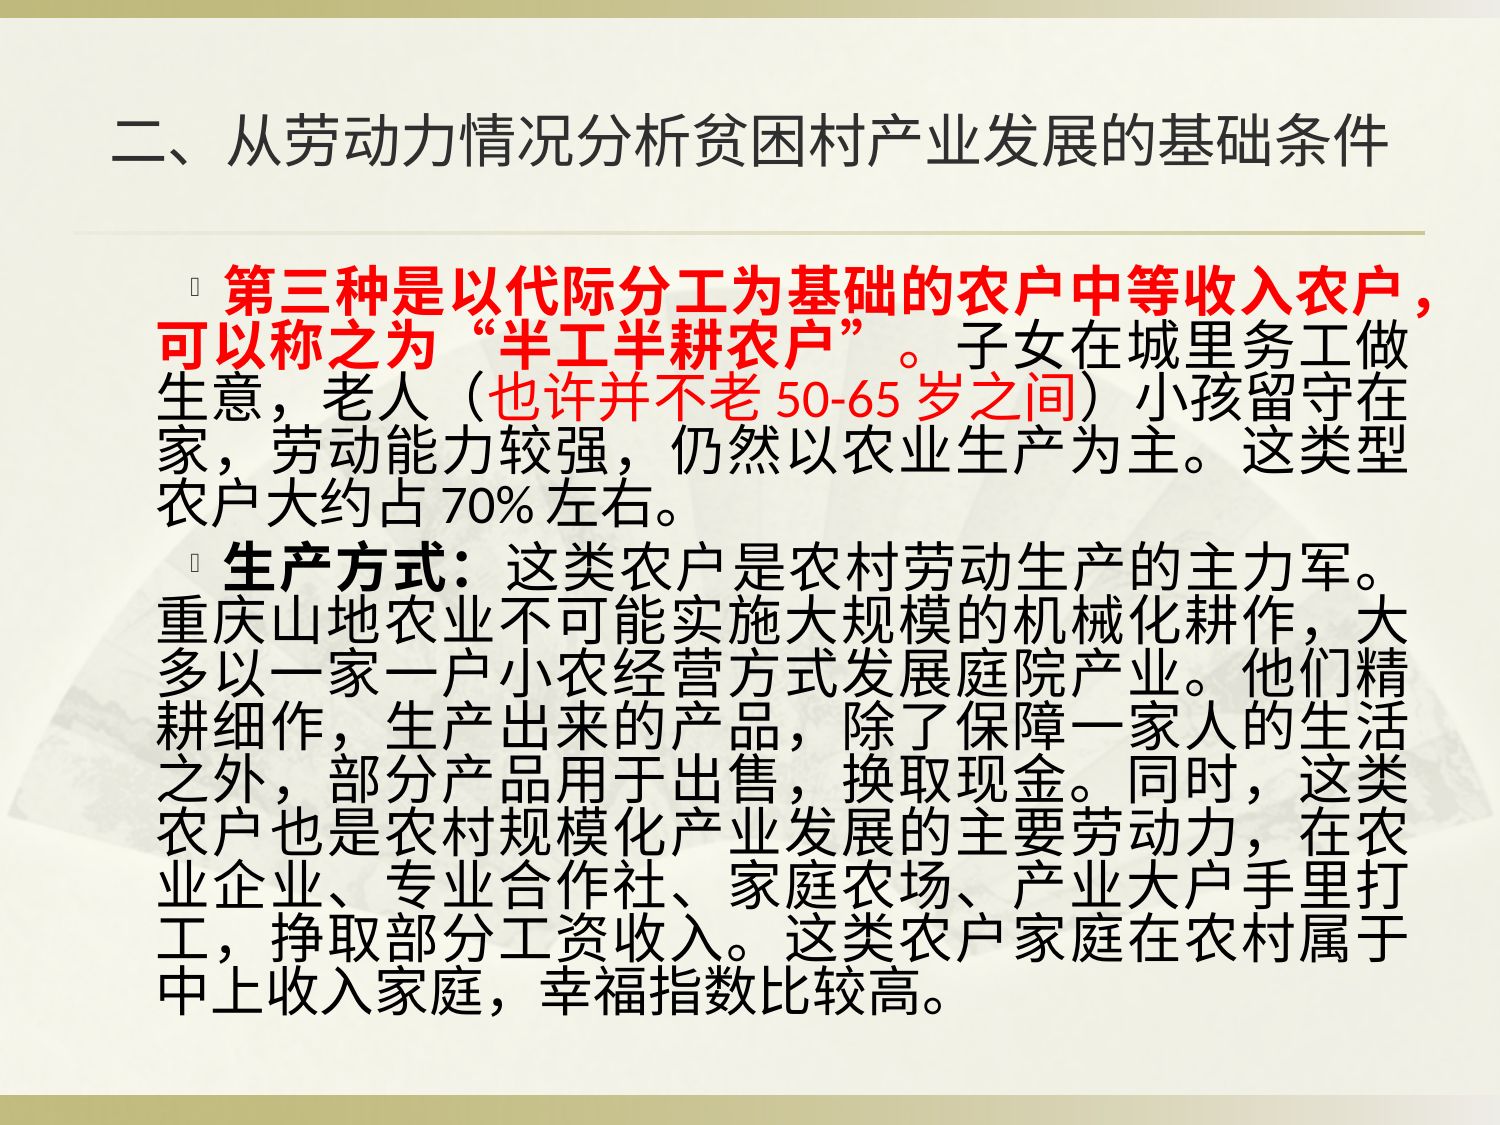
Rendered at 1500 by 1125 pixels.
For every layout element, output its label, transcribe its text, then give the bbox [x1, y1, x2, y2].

title 二、从劳动力情况分析贫困村产业发展的基础条件 [75, 45, 1425, 233]
list 第三种是以代际分工为基础的农户中等收入农户，可以称之为“半工半耕农户”。子女在城里务工做生意，老人（也许并不老50-65岁之间）小孩留守在家，劳动能力较强，仍然以农业生产为主。这类型农户大约占70%左右。 生产方式：这类农户是农村劳动生产的主力军。重庆山地农业不可能实施大规模的机械化耕作，大多以一家一户小农经营方式发展庭院产业。他们精耕细作，生产出来的产品，除了保障一家人的生活之外，部分产品用于出售，换取现金。同时，这类农户也是农村规模化产业发展的主要劳动力，在农业企业、专业合作社、家庭农场、产业大户手里打工，挣取部分工资收入。这类农户家庭在农村属于中上收入家庭，幸福指数比较高。 [75, 262, 1425, 1032]
